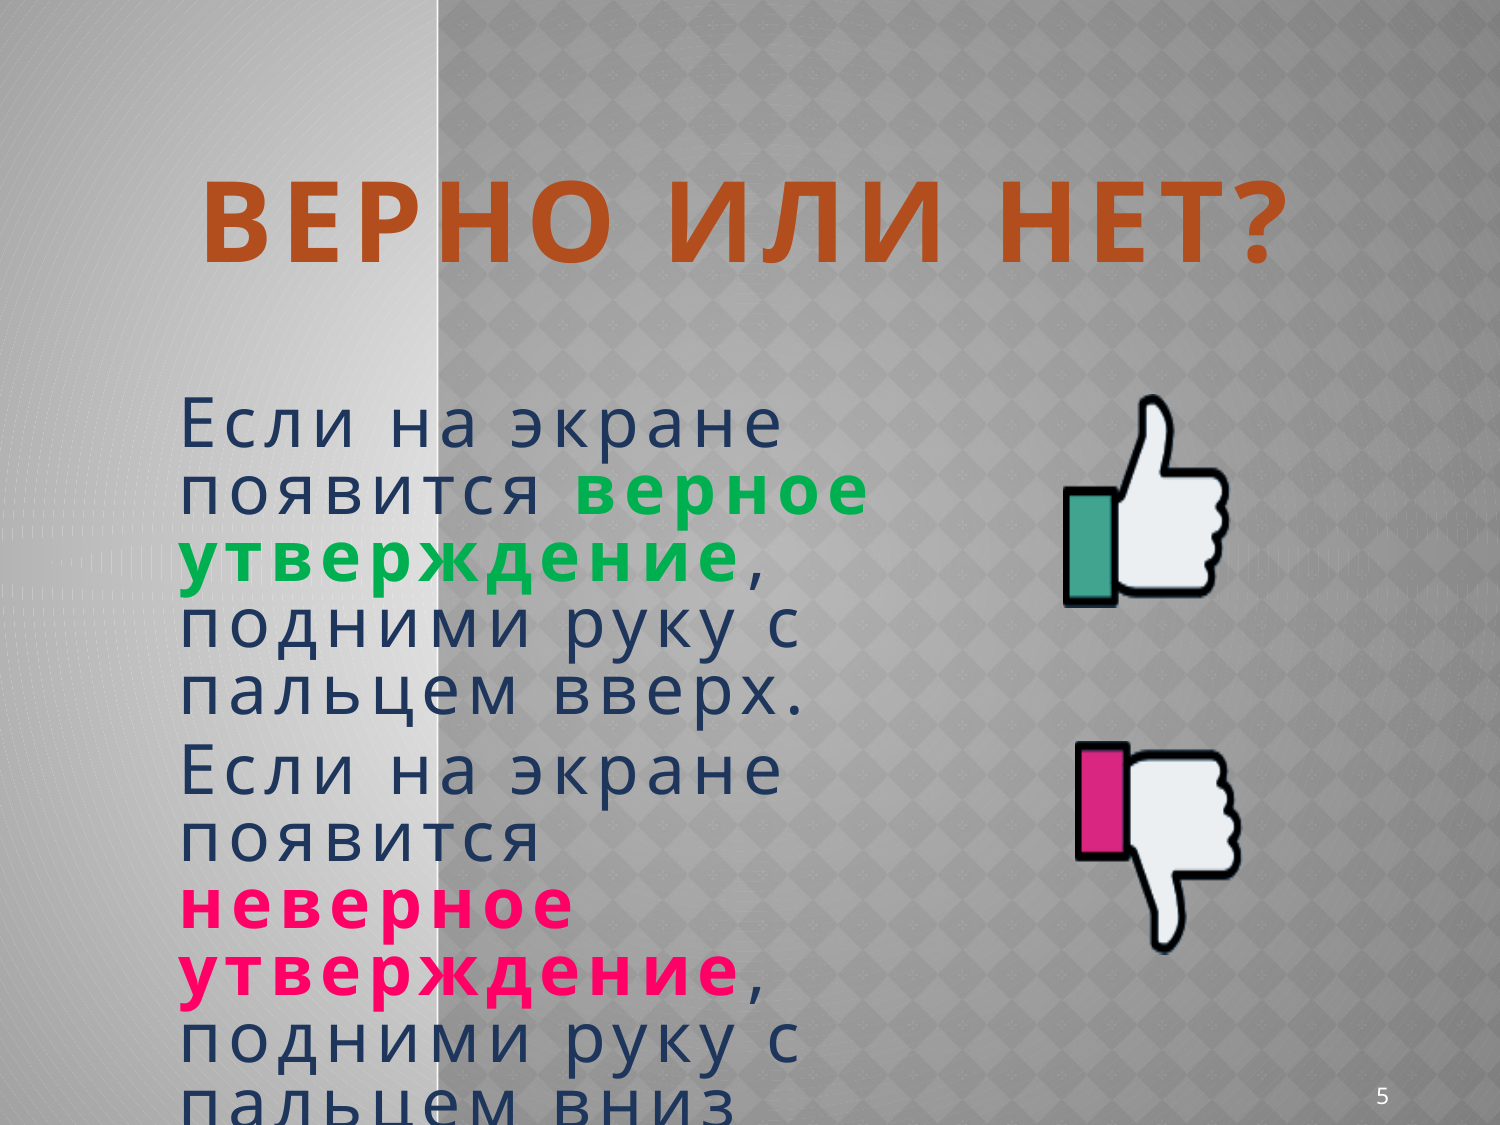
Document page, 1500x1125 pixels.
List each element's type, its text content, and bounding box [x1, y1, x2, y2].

picture [1075, 741, 1244, 956]
slide_number 5 [1292, 1075, 1390, 1113]
picture [1063, 394, 1232, 608]
text_box Если на экране появится неверное утверждение, подними руку с пальцем вниз [178, 741, 966, 1125]
text_box Если на экране появится верное утверждение, подними руку с пальцем вверх. [178, 394, 966, 729]
title Верно или нет? [76, 129, 1334, 285]
